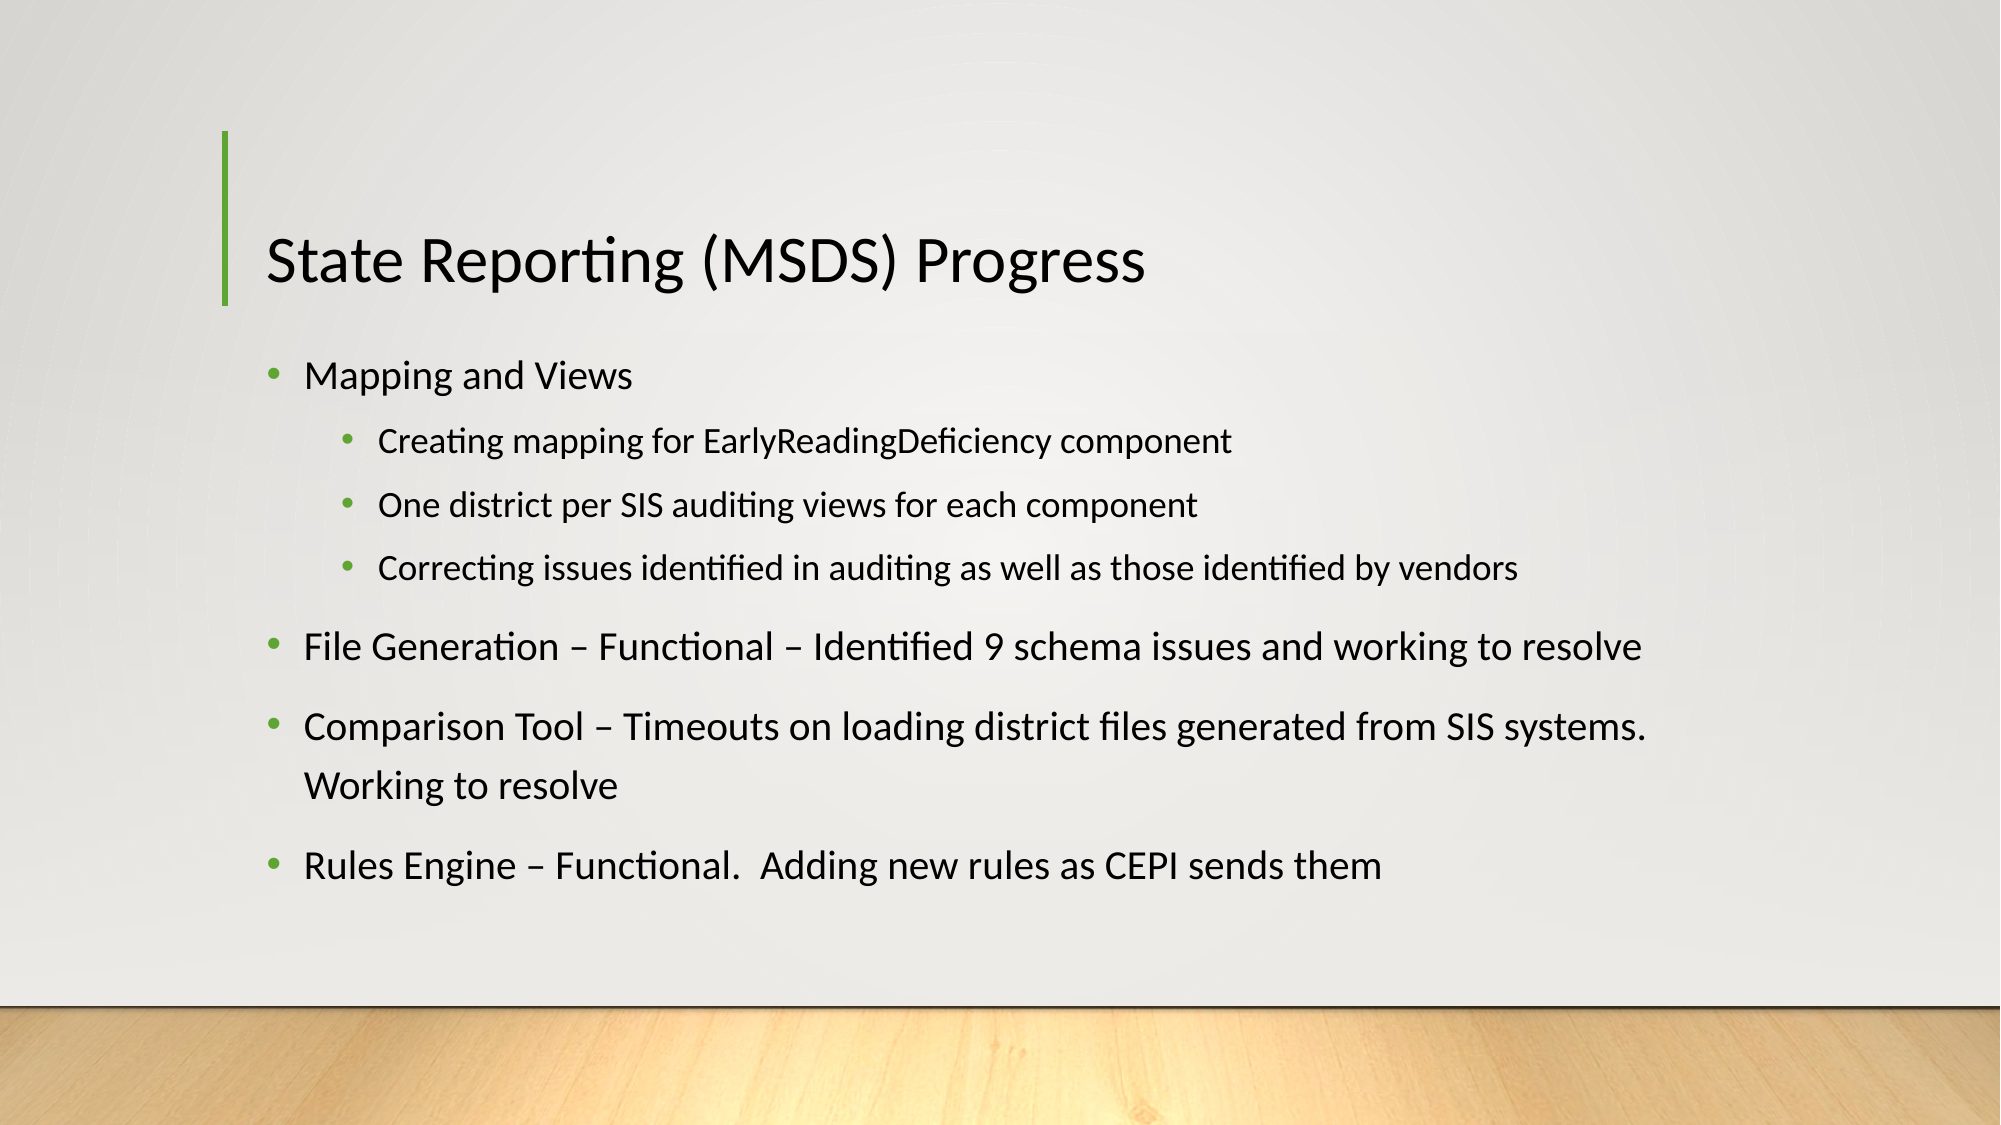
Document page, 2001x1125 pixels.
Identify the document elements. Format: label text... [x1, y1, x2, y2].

list Mapping and Views Creating mapping for EarlyReadingDeficiency component One district per SIS auditing views for each component Correcting issues identified in auditing as well as those identified by vendors File Generation – Functional – Identified 9 schema issues and working to resolve Comparison Tool – Timeouts on loading district files generated from SIS systems. Working to resolve Rules Engine – Functional. Adding new rules as CEPI sends them [251, 330, 1814, 897]
title State Reporting (MSDS) Progress [251, 131, 1814, 305]
picture [0, 1006, 2000, 1125]
